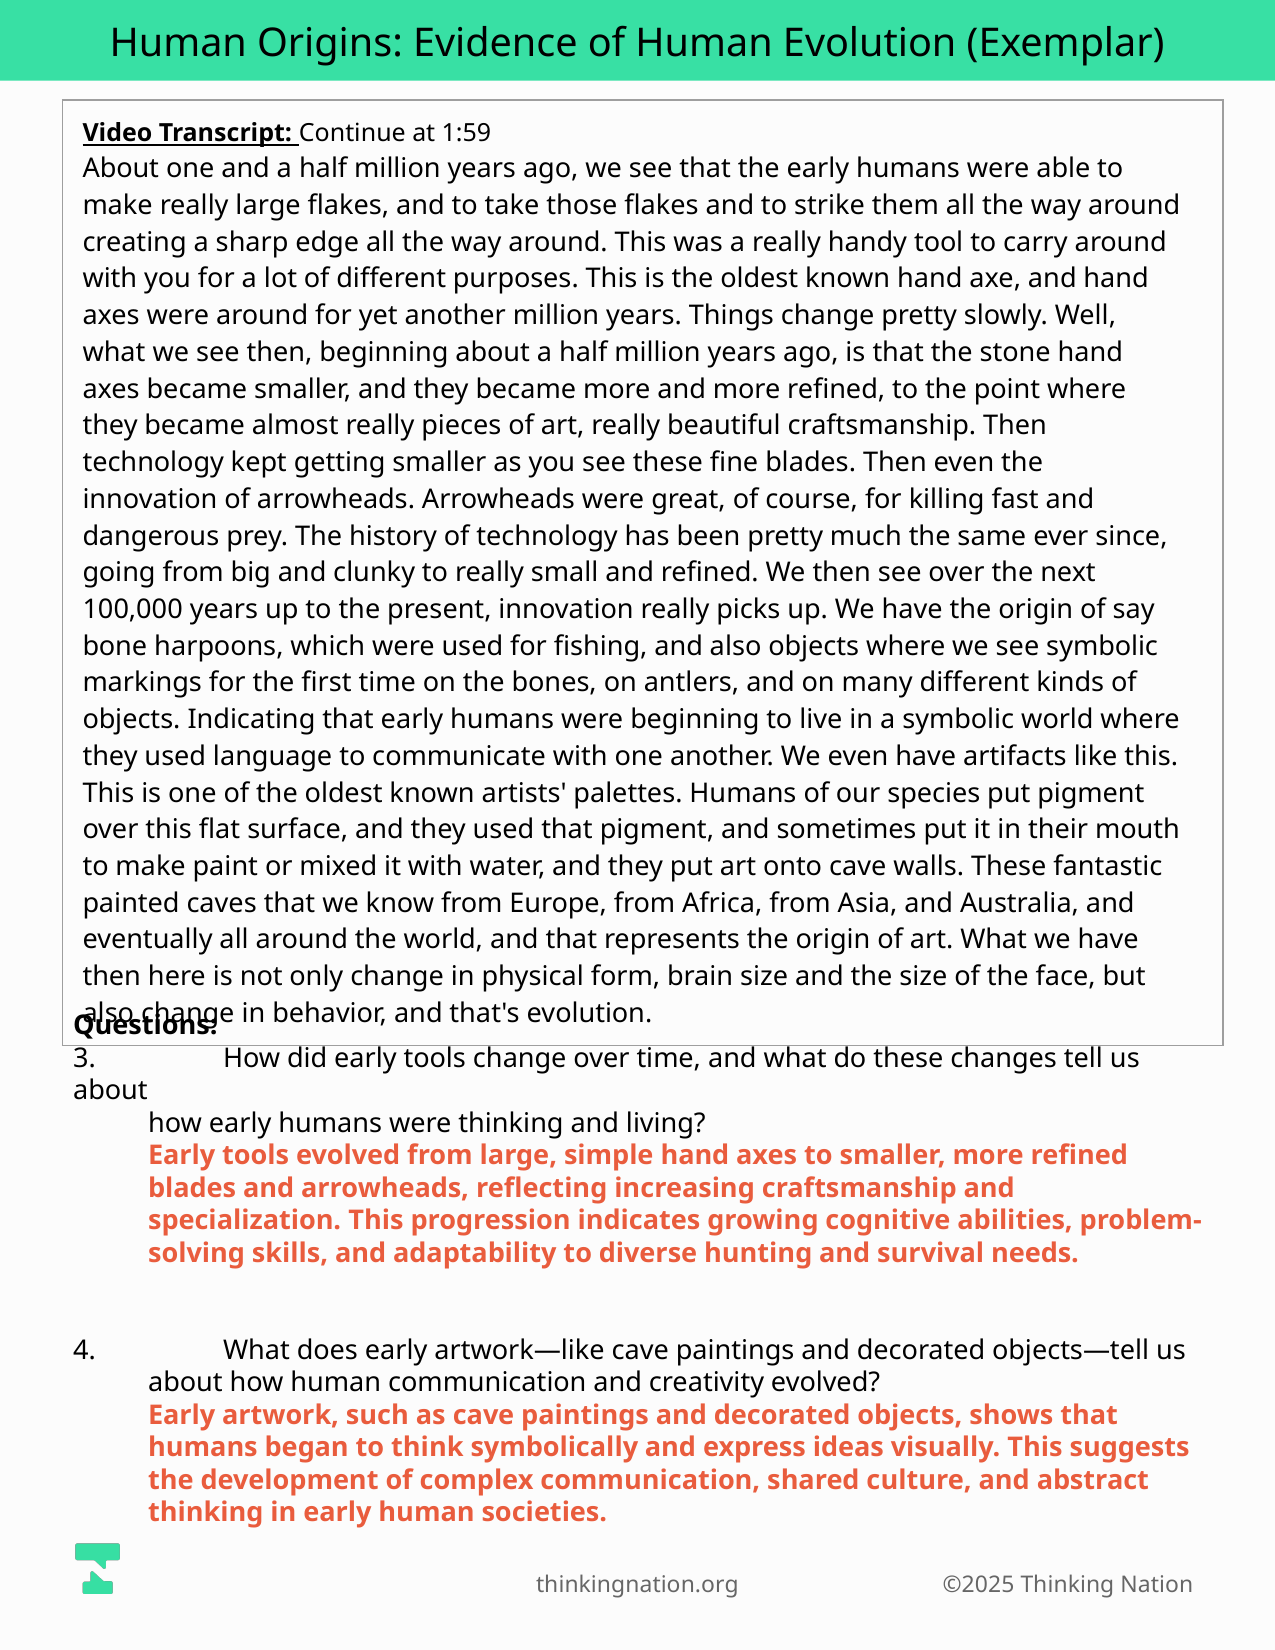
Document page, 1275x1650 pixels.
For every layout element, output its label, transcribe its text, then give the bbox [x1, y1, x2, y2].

table_header Video Transcript: Continue at 1:59 About one and a half million years ago, we see that the early humans were able to make really large flakes, and to take those flakes and to strike them all the way around creating a sharp edge all the way around. This was a really handy tool to carry around with you for a lot of different purposes. This is the oldest known hand axe, and hand axes were around for yet another million years. Things change pretty slowly. Well, what we see then, beginning about a half million years ago, is that the stone hand axes became smaller, and they became more and more refined, to the point where they became almost really pieces of art, really beautiful craftsmanship. Then technology kept getting smaller as you see these fine blades. Then even the innovation of arrowheads. Arrowheads were great, of course, for killing fast and dangerous prey. The history of technology has been pretty much the same ever since, going from big and clunky to really small and refined. We then see over the next 100,000 years up to the present, innovation really picks up. We have the origin of say bone harpoons, which were used for fishing, and also objects where we see symbolic markings for the first time on the bones, on antlers, and on many different kinds of objects. Indicating that early humans were beginning to live in a symbolic world where they used language to communicate with one another. We even have artifacts like this. This is one of the oldest known artists' palettes. Humans of our species put pigment over this flat surface, and they used that pigment, and sometimes put it in their mouth to make paint or mixed it with water, and they put art onto cave walls. These fantastic painted caves that we know from Europe, from Africa, from Asia, and Australia, and eventually all around the world, and that represents the origin of art. What we have then here is not only change in physical form, brain size and the size of the face, but also change in behavior, and that's evolution. [63, 101, 1222, 1045]
picture [62, 1533, 133, 1604]
text_box ©2025 Thinking Nation [907, 1553, 1210, 1605]
text_box Human Origins: Evidence of Human Evolution (Exemplar) [0, 0, 1275, 81]
text_box Questions: 3. How did early tools change over time, and what do these changes tell us about how early humans were thinking and living? Early tools evolved from large, simple hand axes to smaller, more refined blades and arrowheads, reflecting increasing craftsmanship and specialization. This progression indicates growing cognitive abilities, problem-solving skills, and adaptability to diverse hunting and survival needs. 4. What does early artwork—like cave paintings and decorated objects—tell us about how human communication and creativity evolved? Early artwork, such as cave paintings and decorated objects, shows that humans began to think symbolically and express ideas visually. This suggests the development of complex communication, shared culture, and abstract thinking in early human societies. [57, 991, 1218, 1534]
text_box thinkingnation.org [486, 1553, 789, 1605]
